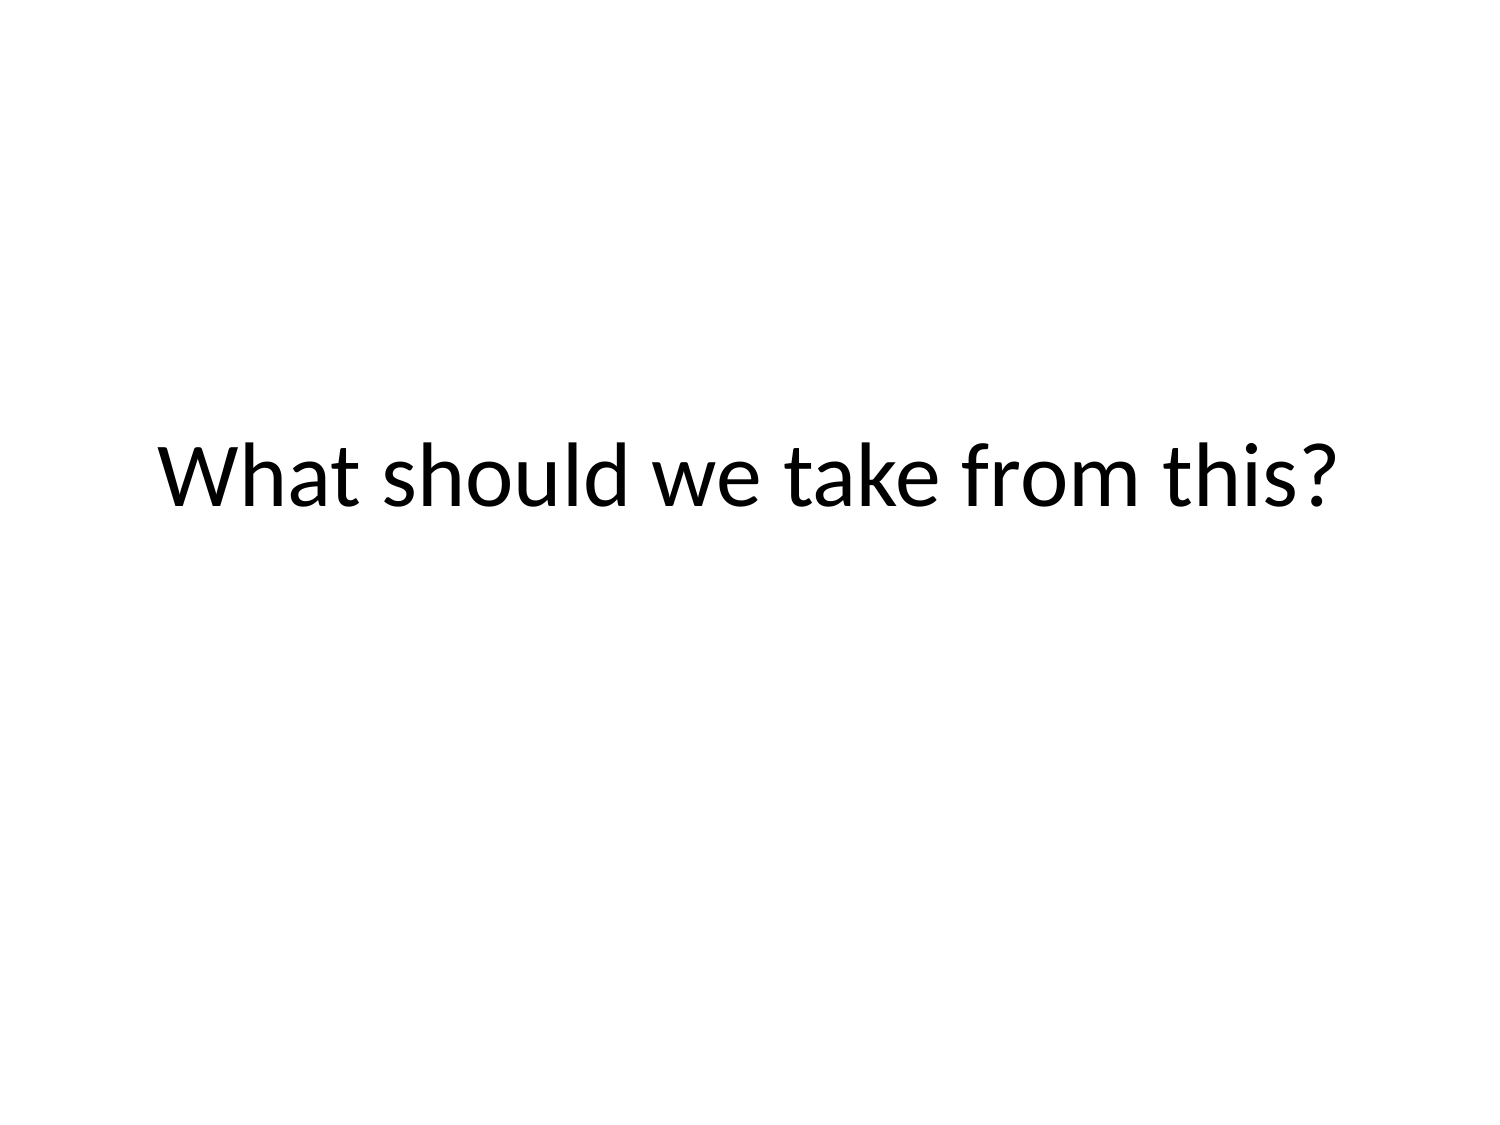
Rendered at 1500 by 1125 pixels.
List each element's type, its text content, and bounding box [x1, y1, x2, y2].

title What should we take from this? [112, 349, 1388, 591]
